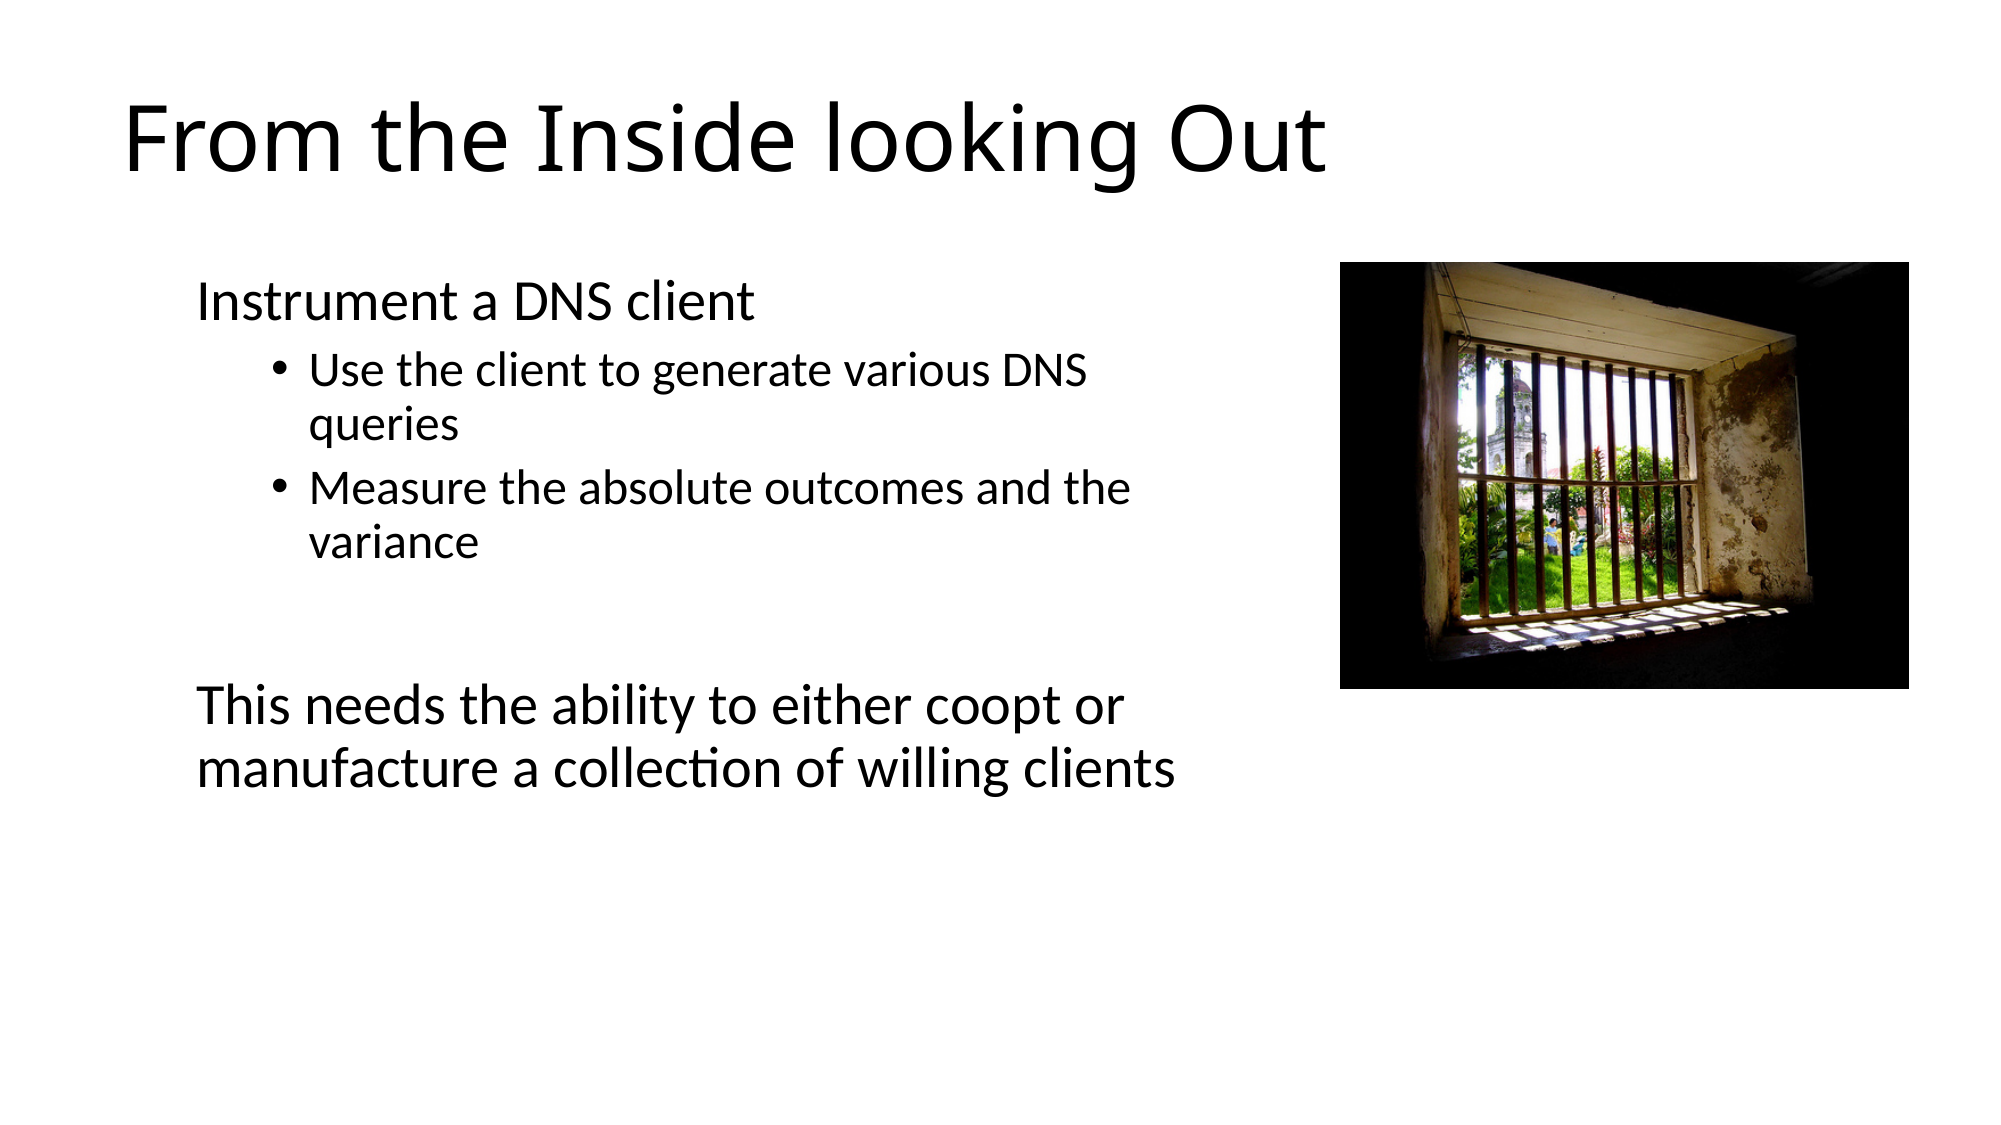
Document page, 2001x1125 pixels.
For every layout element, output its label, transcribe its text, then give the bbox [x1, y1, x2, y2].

title From the Inside looking Out [106, 48, 1782, 236]
list Instrument a DNS client Use the client to generate various DNS queries Measure the absolute outcomes and the variance This needs the ability to either coopt or manufacture a collection of willing clients [181, 262, 1252, 1005]
picture [1340, 262, 1909, 689]
